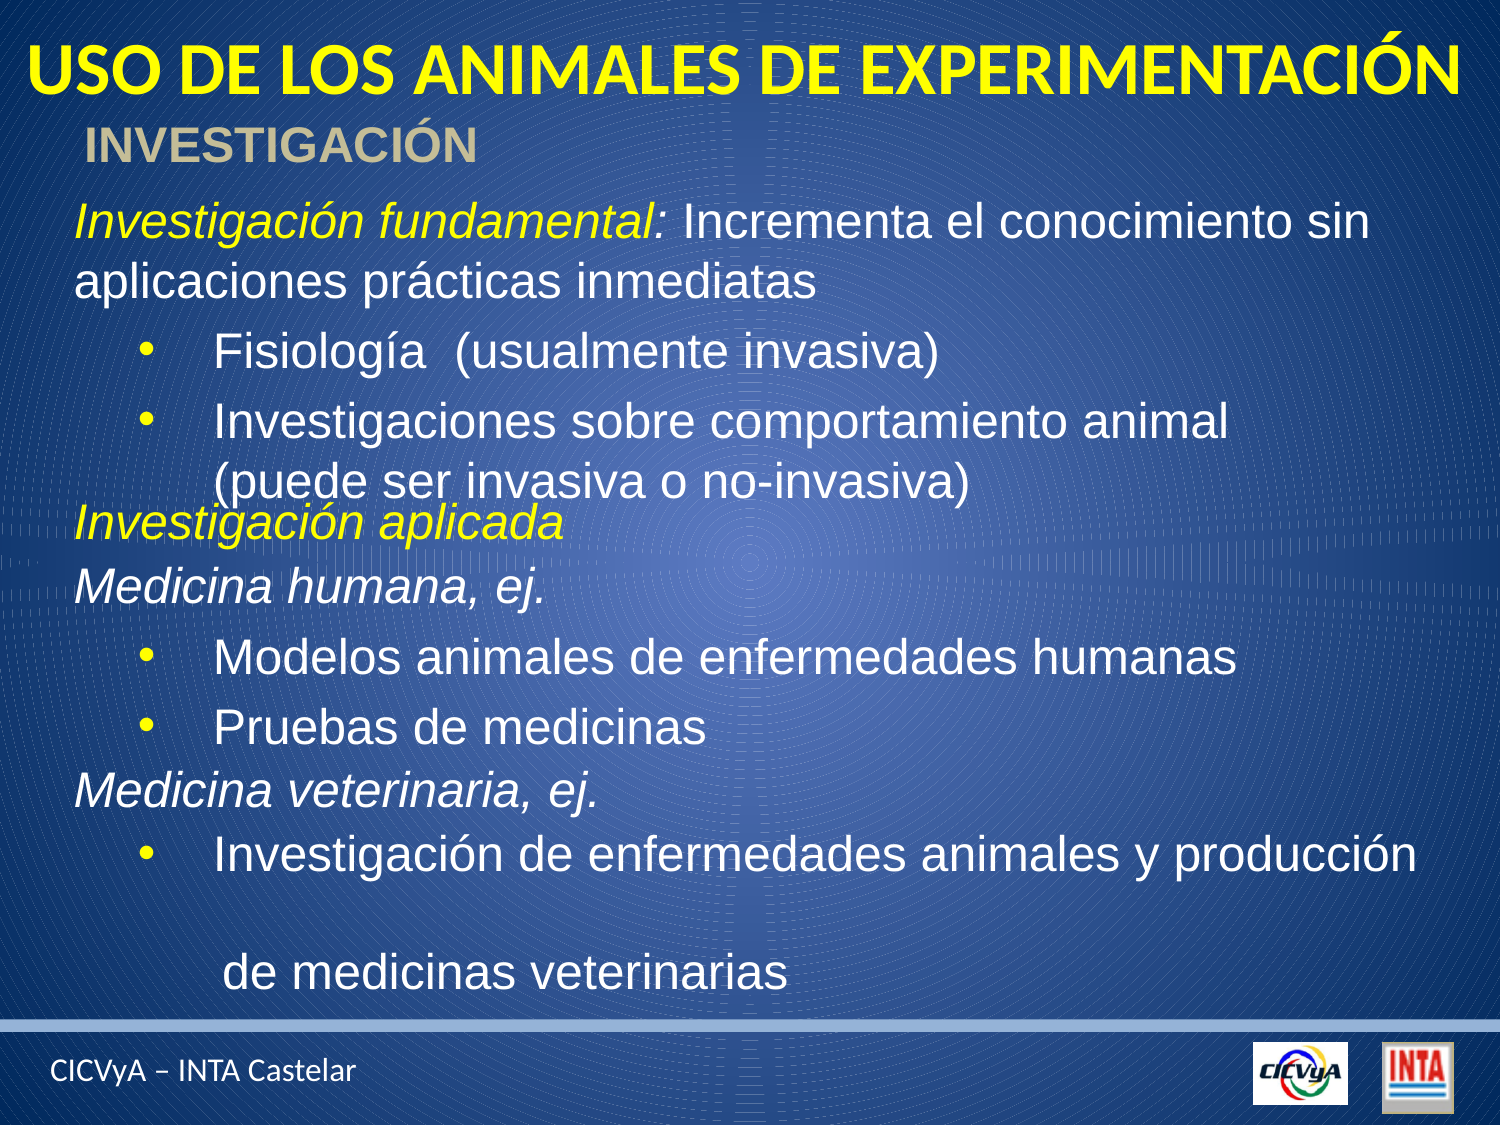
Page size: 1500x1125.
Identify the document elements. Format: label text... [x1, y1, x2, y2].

picture [1253, 1042, 1348, 1105]
text_box [0, 1019, 1500, 1032]
title Uso de los animales de experimentación [11, 11, 1500, 117]
text_box Investigación fundamental: Incrementa el conocimiento sin aplicaciones prácticas inmediatas Fisiología (usualmente invasiva) Investigaciones sobre comportamiento animal (puede ser invasiva o no-invasiva) [58, 254, 1395, 516]
text_box Investigación aplicada Medicina humana, ej. Modelos animales de enfermedades humanas Pruebas de medicinas Medicina veterinaria, ej. Investigación de enfermedades animales y producción de medicinas veterinarias [58, 621, 1442, 1008]
text_box CICVyA – INTA Castelar [35, 1040, 1075, 1096]
text_box INVESTIGACIÓN [70, 117, 821, 180]
picture [1381, 1041, 1454, 1114]
